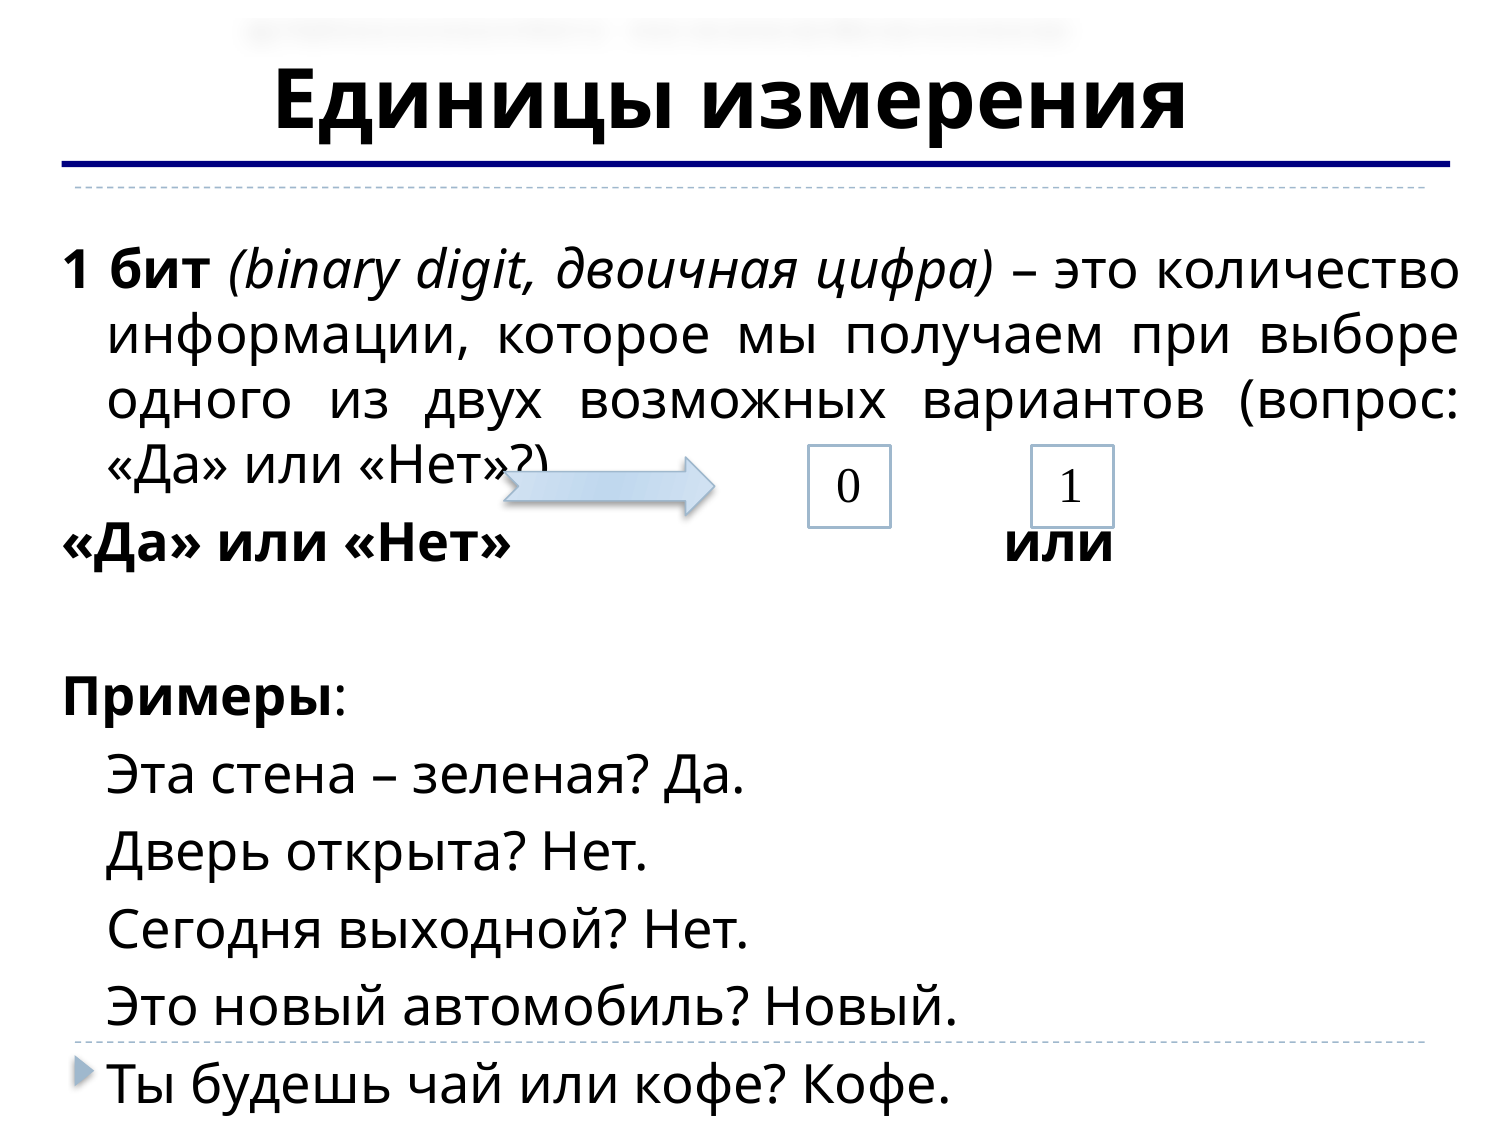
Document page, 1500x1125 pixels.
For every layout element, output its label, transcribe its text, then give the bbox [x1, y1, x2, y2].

title Единицы измерения [93, 0, 1369, 153]
text_box [503, 456, 716, 517]
list 1 бит (binary digit, двоичная цифра) – это количество информации, которое мы получаем при выборе одного из двух возможных вариантов (вопрос: «Да» или «Нет»?) «Да» или «Нет» или Примеры: Эта стена – зеленая? Да. Дверь открыта? Нет. Сегодня выходной? Нет. Это новый автомобиль? Новый. Ты будешь чай или кофе? Кофе. [46, 227, 1477, 1125]
text_box 0 [807, 444, 892, 529]
text_box 1 [1030, 444, 1115, 529]
